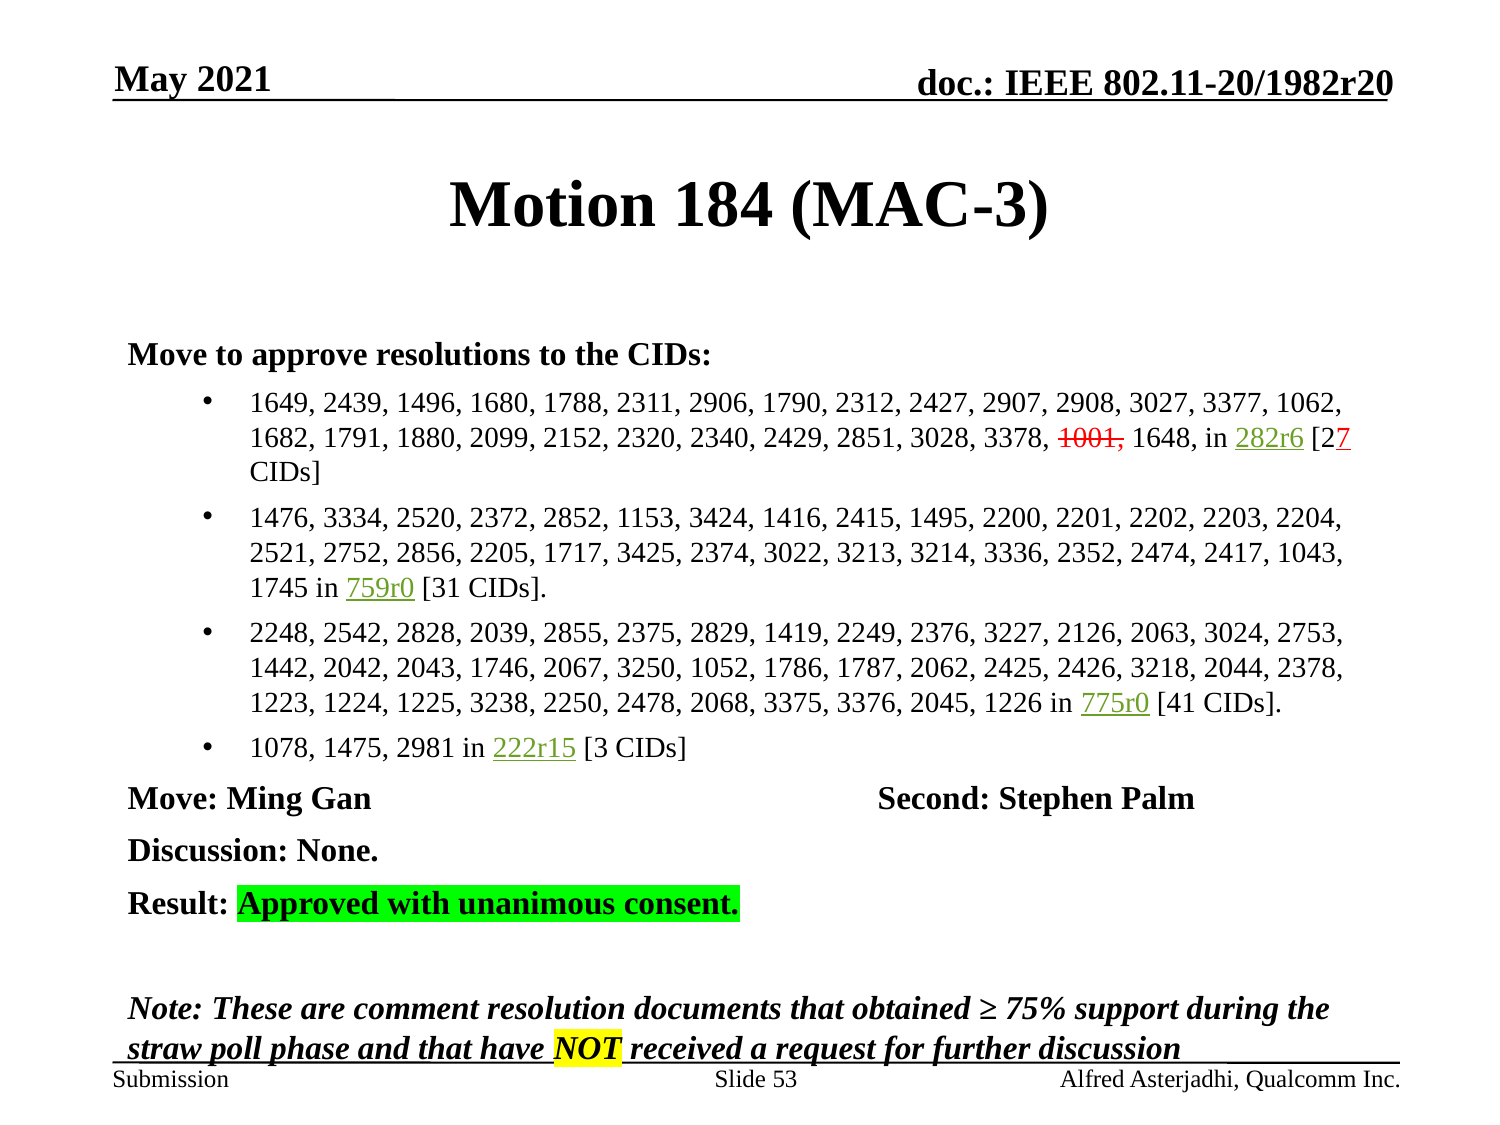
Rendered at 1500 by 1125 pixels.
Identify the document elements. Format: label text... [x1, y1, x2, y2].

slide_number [114, 54, 423, 100]
footer Alfred Asterjadhi, Qualcomm Inc. [878, 1061, 1402, 1093]
title Motion 184 (MAC-3) [112, 112, 1388, 288]
slide_number Slide 53 [712, 1061, 800, 1123]
list Move to approve resolutions to the CIDs: 1649, 2439, 1496, 1680, 1788, 2311, 2906, 1790, 2312, 2427, 2907, 2908, 3027, 3377, 1062, 1682, 1791, 1880, 2099, 2152, 2320, 2340, 2429, 2851, 3028, 3378, 1001, 1648, in 282r6 [27 CIDs] 1476, 3334, 2520, 2372, 2852, 1153, 3424, 1416, 2415, 1495, 2200, 2201, 2202, 2203, 2204, 2521, 2752, 2856, 2205, 1717, 3425, 2374, 3022, 3213, 3214, 3336, 2352, 2474, 2417, 1043, 1745 in 759r0 [31 CIDs]. 2248, 2542, 2828, 2039, 2855, 2375, 2829, 1419, 2249, 2376, 3227, 2126, 2063, 3024, 2753, 1442, 2042, 2043, 1746, 2067, 3250, 1052, 1786, 1787, 2062, 2425, 2426, 3218, 2044, 2378, 1223, 1224, 1225, 3238, 2250, 2478, 2068, 3375, 3376, 2045, 1226 in 775r0 [41 CIDs]. 1078, 1475, 2981 in 222r15 [3 CIDs] Move: Ming Gan Second: Stephen Palm Discussion: None. Result: Approved with unanimous consent. Note: These are comment resolution documents that obtained ≥ 75% support during the straw poll phase and that have NOT received a request for further discussion [112, 324, 1388, 1063]
